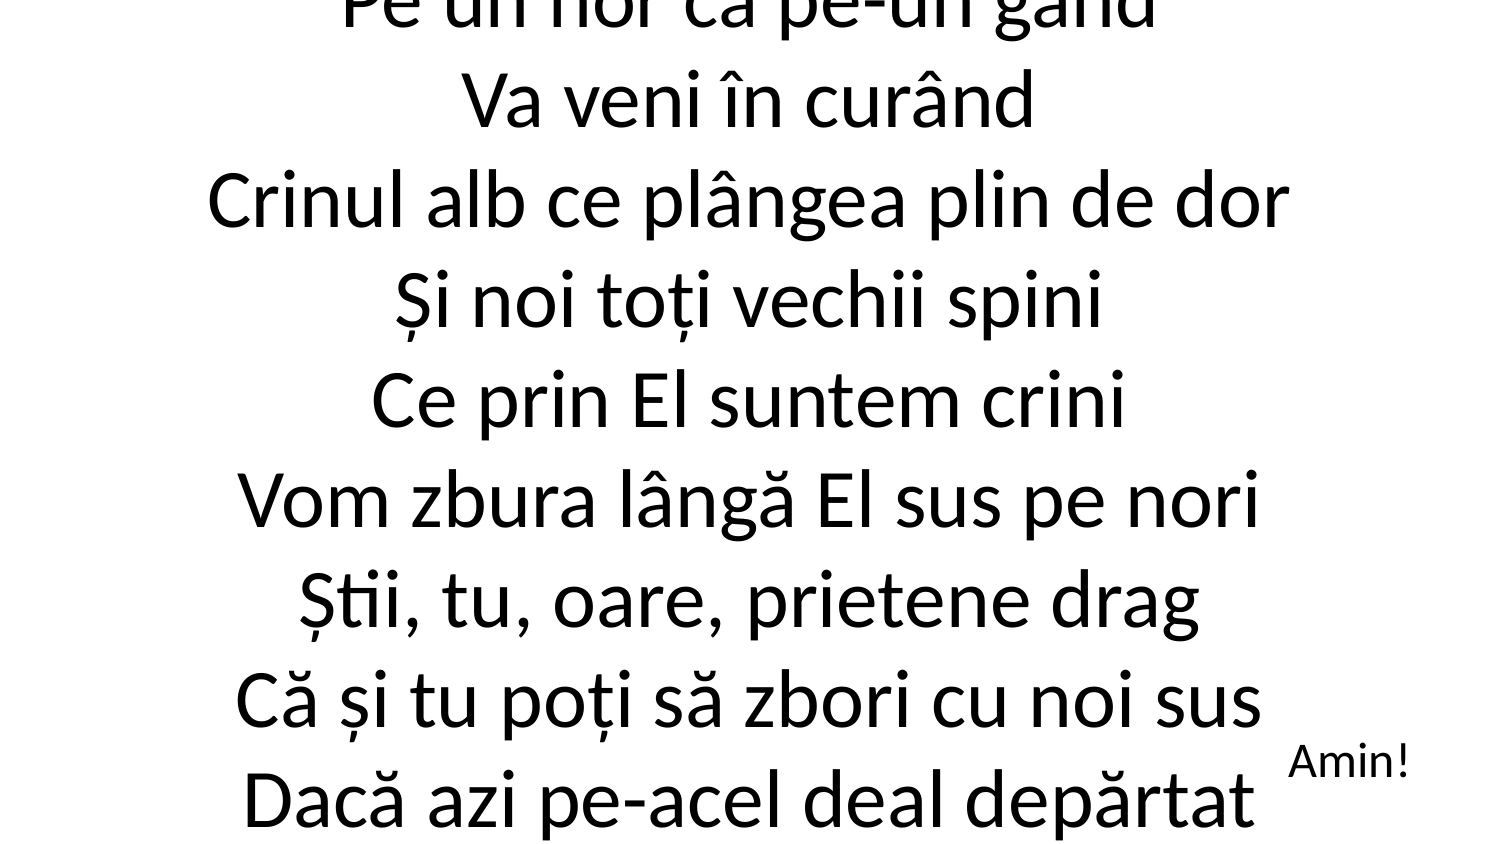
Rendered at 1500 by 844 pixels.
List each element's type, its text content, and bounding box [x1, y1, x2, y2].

text_box Pe un nor ca pe-un gând Va veni în curând Crinul alb ce plângea plin de dor Și noi toți vechii spini Ce prin El suntem crini Vom zbura lângă El sus pe nori Știi, tu, oare, prietene drag Că și tu poți să zbori cu noi sus Dacă azi pe-acel deal depărtat Vrei să vii să-L cunoști pe Isus. [192, 0, 1308, 844]
text_box Amin! [1273, 674, 1427, 795]
